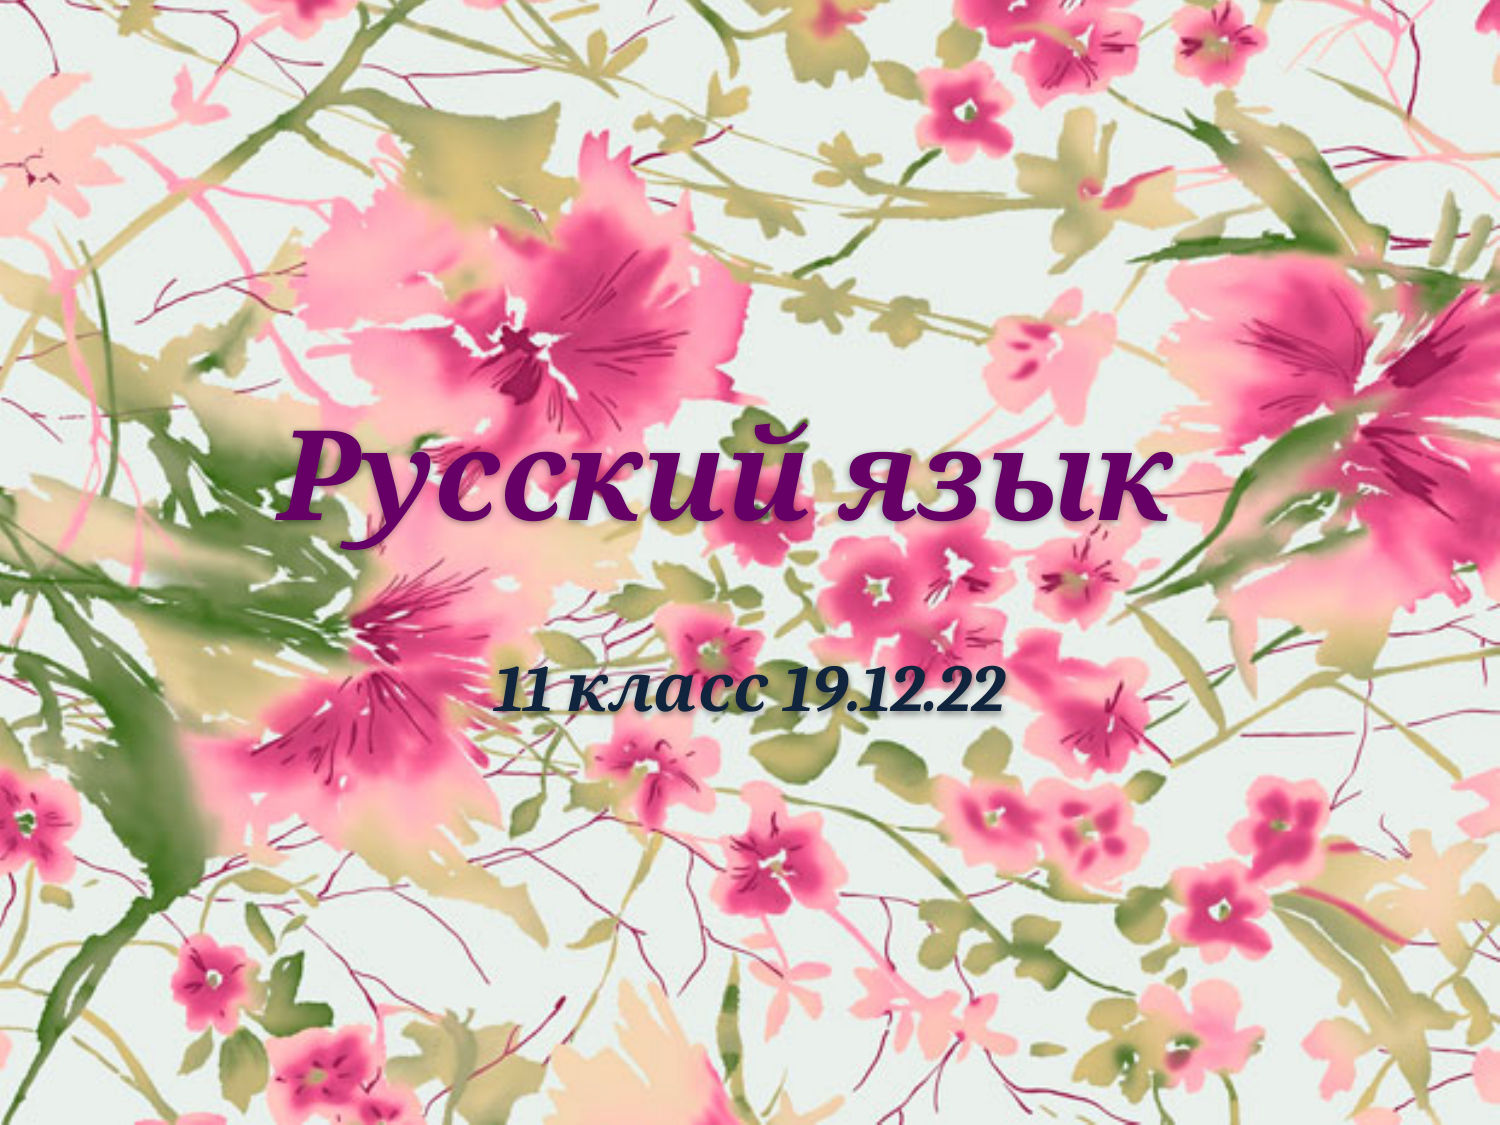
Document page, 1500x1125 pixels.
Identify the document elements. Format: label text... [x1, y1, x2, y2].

subtitle 11 класс 19.12.22 [225, 637, 1275, 925]
title Русский язык [88, 349, 1364, 591]
picture [0, 0, 1500, 1125]
